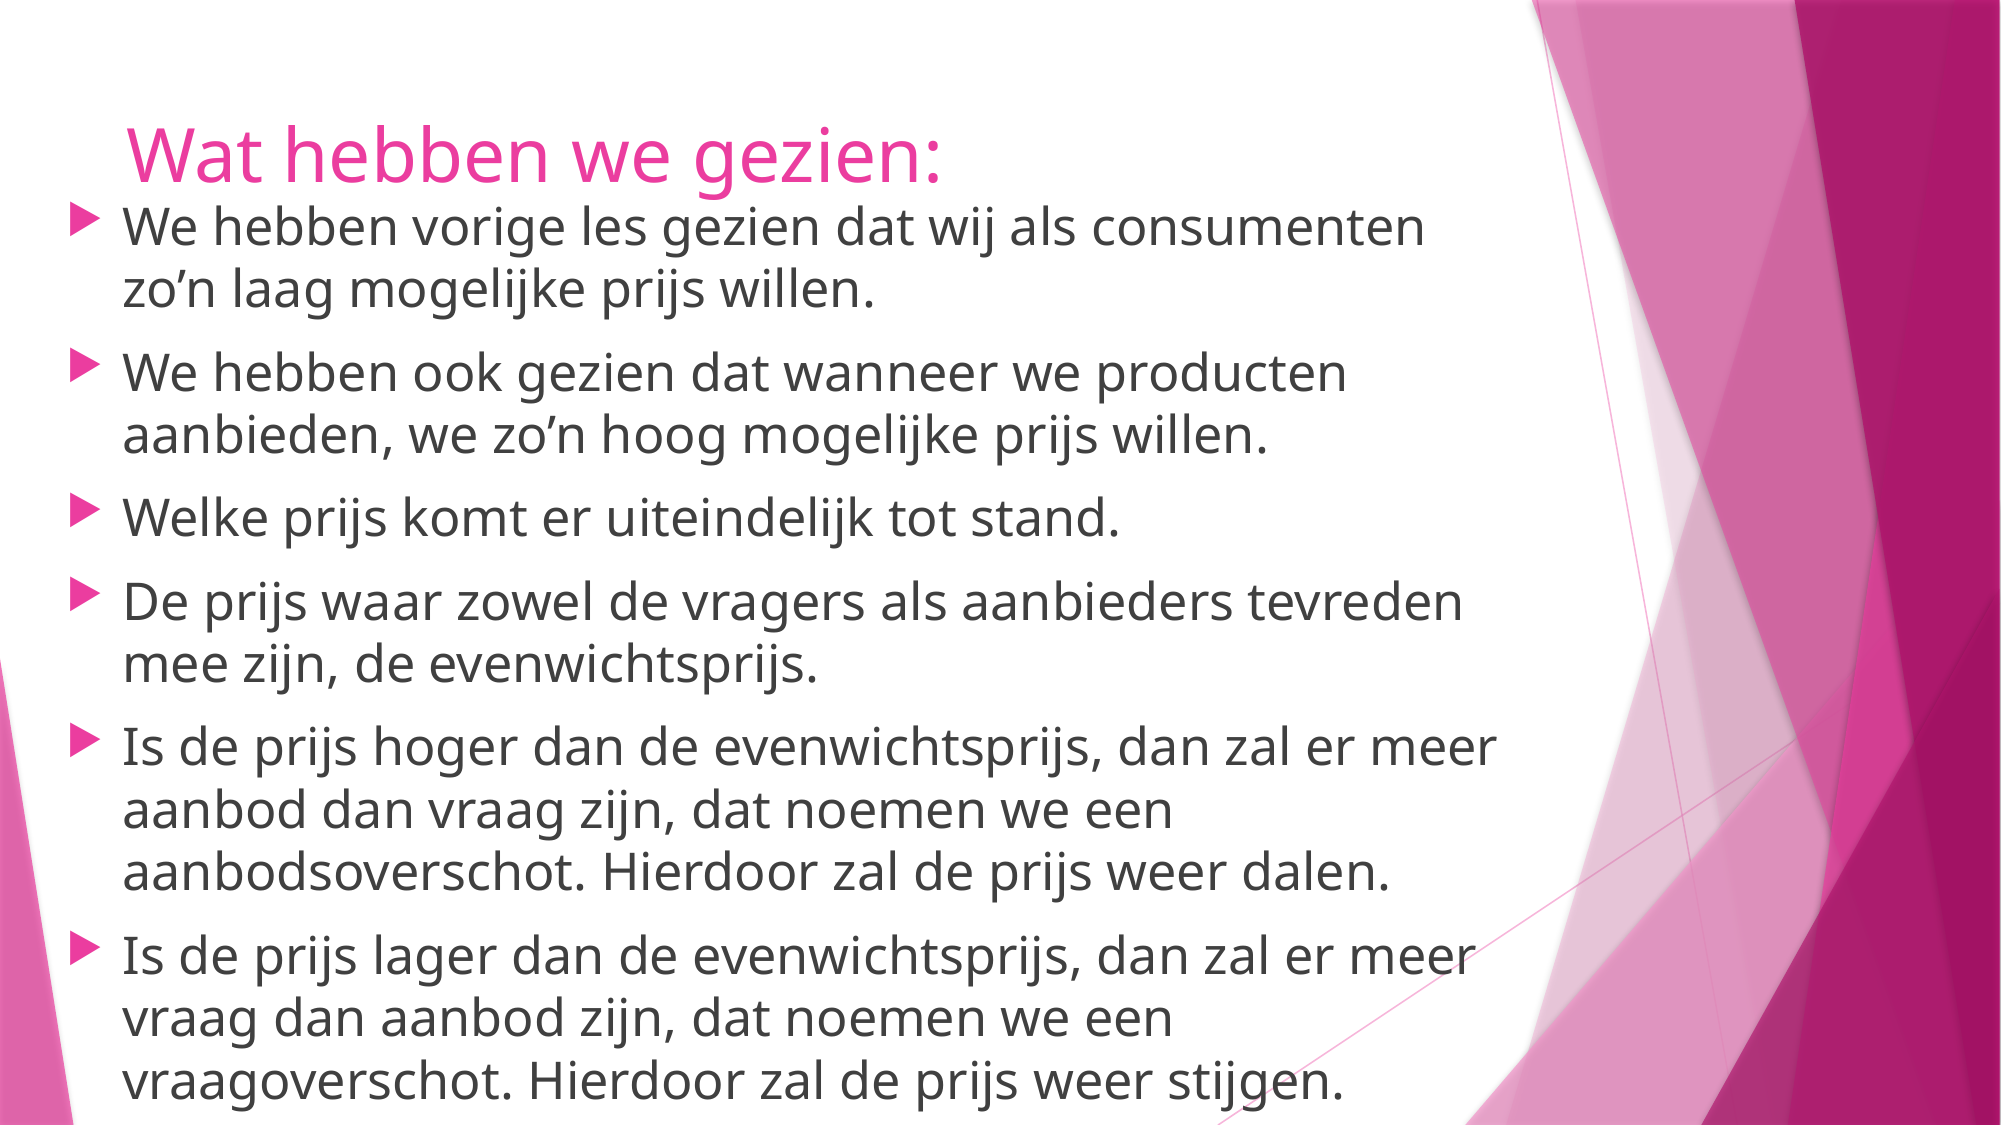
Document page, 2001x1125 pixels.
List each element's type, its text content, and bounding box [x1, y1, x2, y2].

title Wat hebben we gezien: [111, 99, 1522, 185]
list We hebben vorige les gezien dat wij als consumenten zo’n laag mogelijke prijs willen. We hebben ook gezien dat wanneer we producten aanbieden, we zo’n hoog mogelijke prijs willen. Welke prijs komt er uiteindelijk tot stand. De prijs waar zowel de vragers als aanbieders tevreden mee zijn, de evenwichtsprijs. Is de prijs hoger dan de evenwichtsprijs, dan zal er meer aanbod dan vraag zijn, dat noemen we een aanbodsoverschot. Hierdoor zal de prijs weer dalen. Is de prijs lager dan de evenwichtsprijs, dan zal er meer vraag dan aanbod zijn, dat noemen we een vraagoverschot. Hierdoor zal de prijs weer stijgen. [51, 185, 1522, 992]
